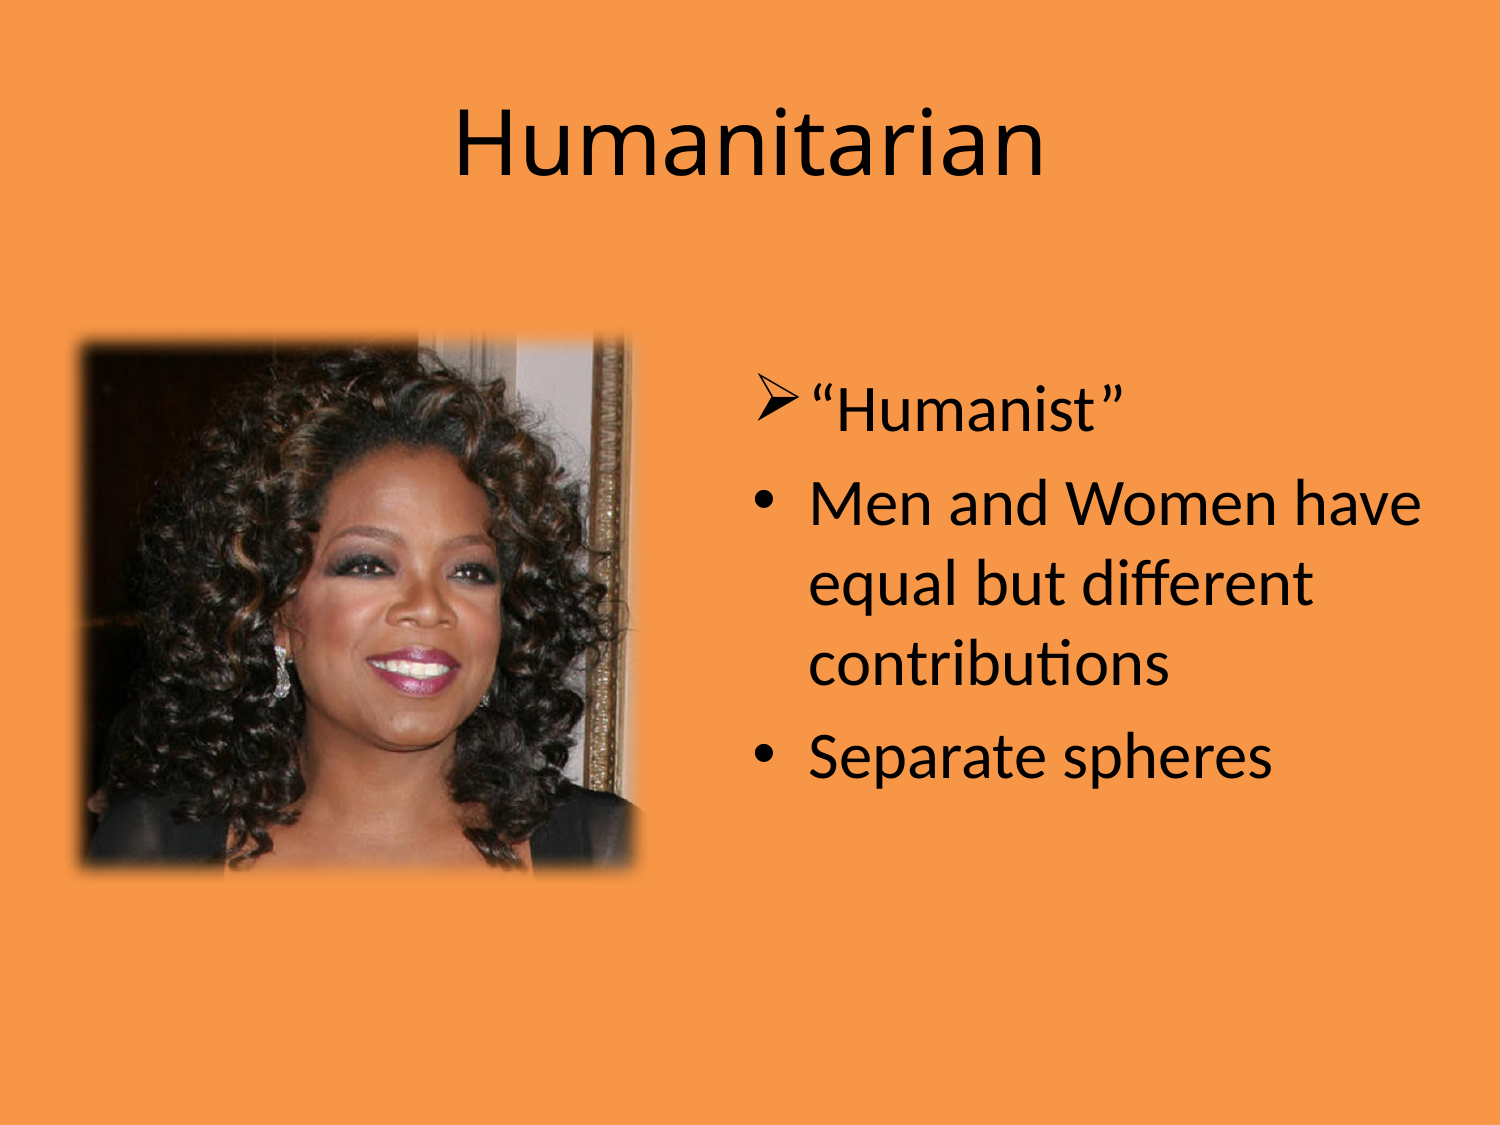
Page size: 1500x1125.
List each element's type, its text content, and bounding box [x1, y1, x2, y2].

picture [62, 324, 651, 885]
title Humanitarian [75, 45, 1425, 233]
list “Humanist” Men and Women have equal but different contributions Separate spheres [737, 357, 1450, 863]
